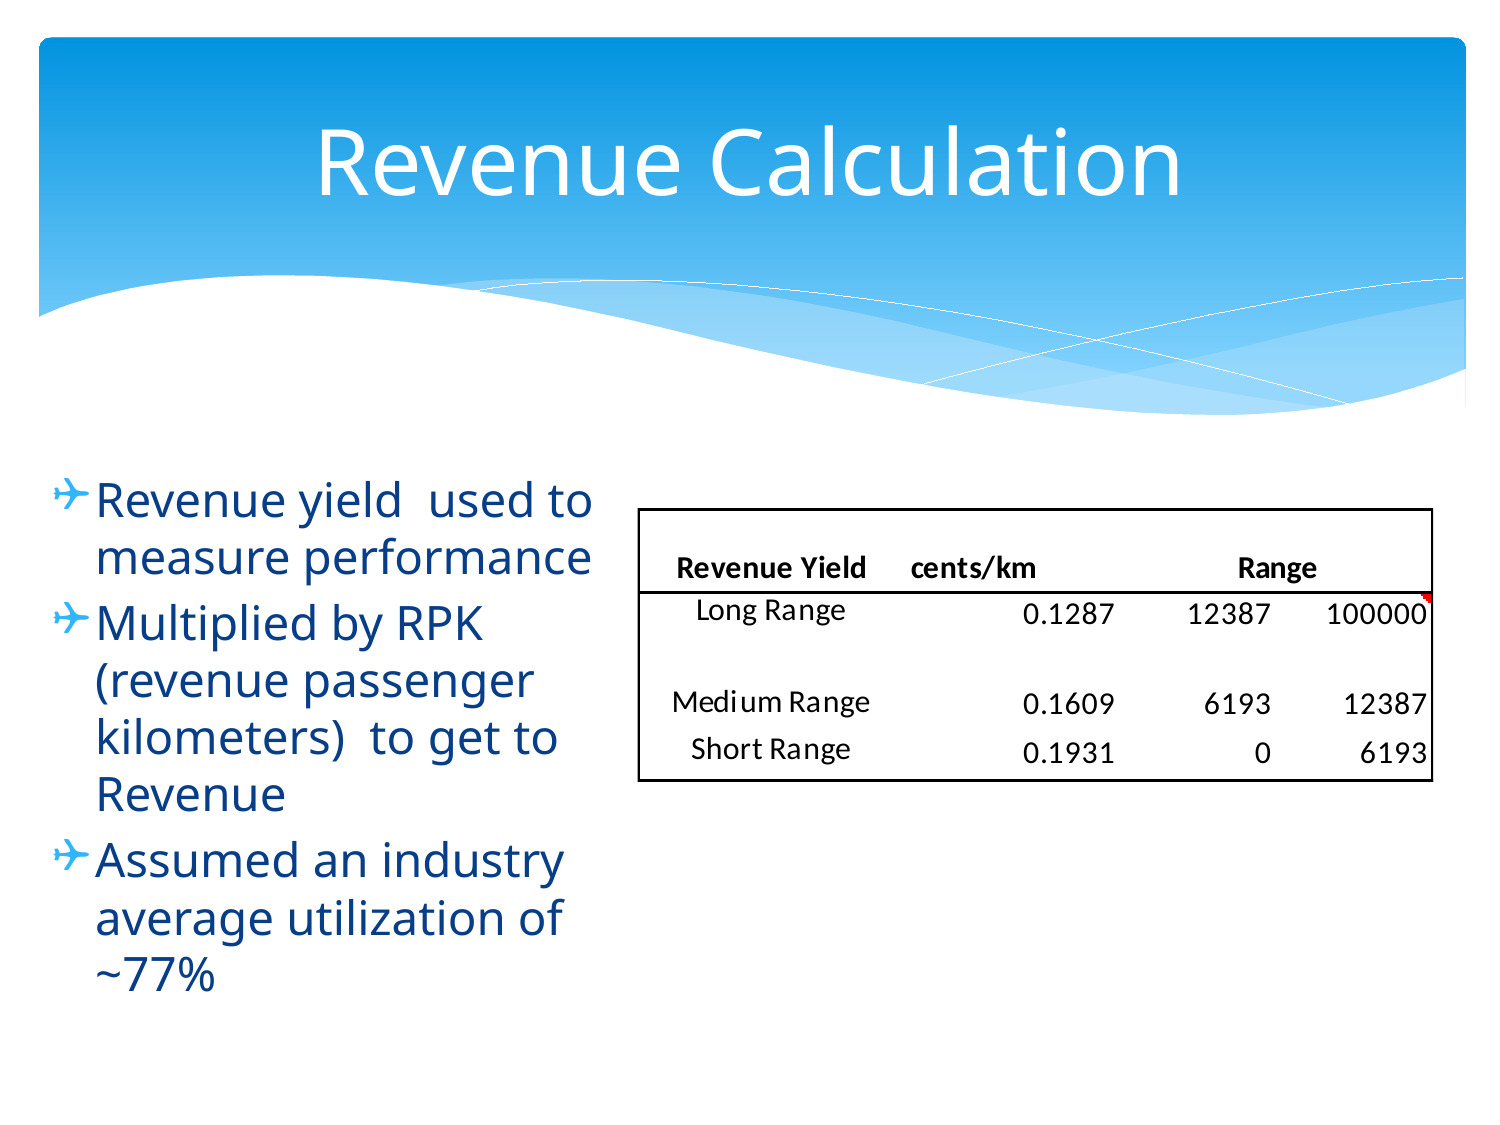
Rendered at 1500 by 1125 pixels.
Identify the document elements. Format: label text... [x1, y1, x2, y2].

list Revenue yield used to measure performance Multiplied by RPK (revenue passenger kilometers) to get to Revenue Assumed an industry average utilization of ~77% [37, 462, 613, 1050]
title Revenue Calculation [75, 55, 1425, 261]
picture [637, 508, 1436, 785]
